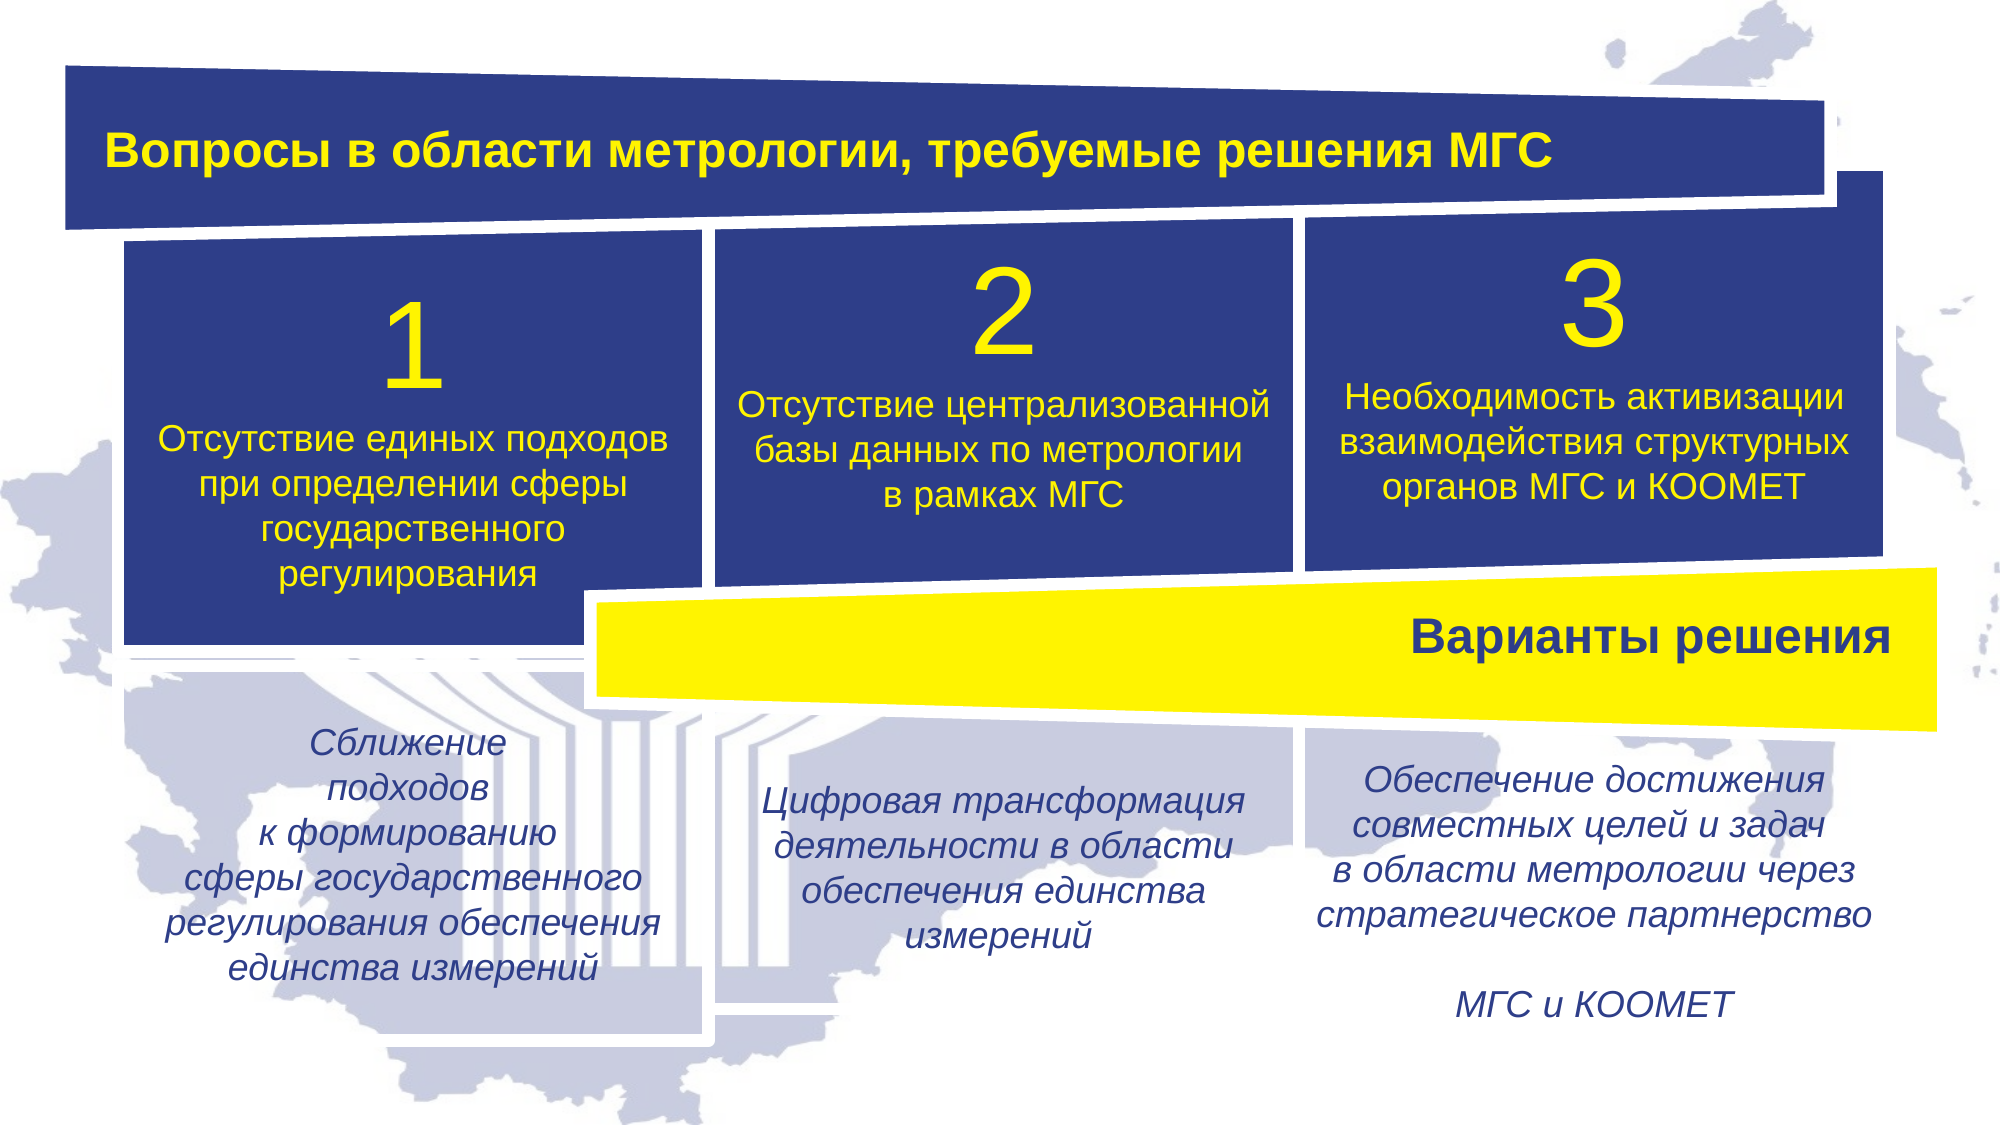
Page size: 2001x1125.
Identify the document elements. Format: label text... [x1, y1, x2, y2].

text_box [58, 58, 1831, 237]
text_box Цифровая трансформация деятельности в области обеспечения единства измерений [708, 739, 1300, 1009]
text_box Сближение подходов к формированию сферы государственного регулирования обеспечения единства измерений [118, 666, 709, 1041]
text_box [590, 560, 1944, 739]
text_box 3 Необходимость активизации взаимодействия структурных органов МГС и КООМЕТ [1300, 164, 1890, 560]
text_box Обеспечение достижения совместных целей и задач в области метрологии через стратегическое партнерство МГС и КООМЕТ [1299, 739, 1890, 1078]
text_box 2 Отсутствие централизованной базы данных по метрологии в рамках МГС [708, 237, 1300, 560]
text_box 1 Отсутствие единых подходов при определении сферы государственного регулирования [118, 237, 708, 652]
